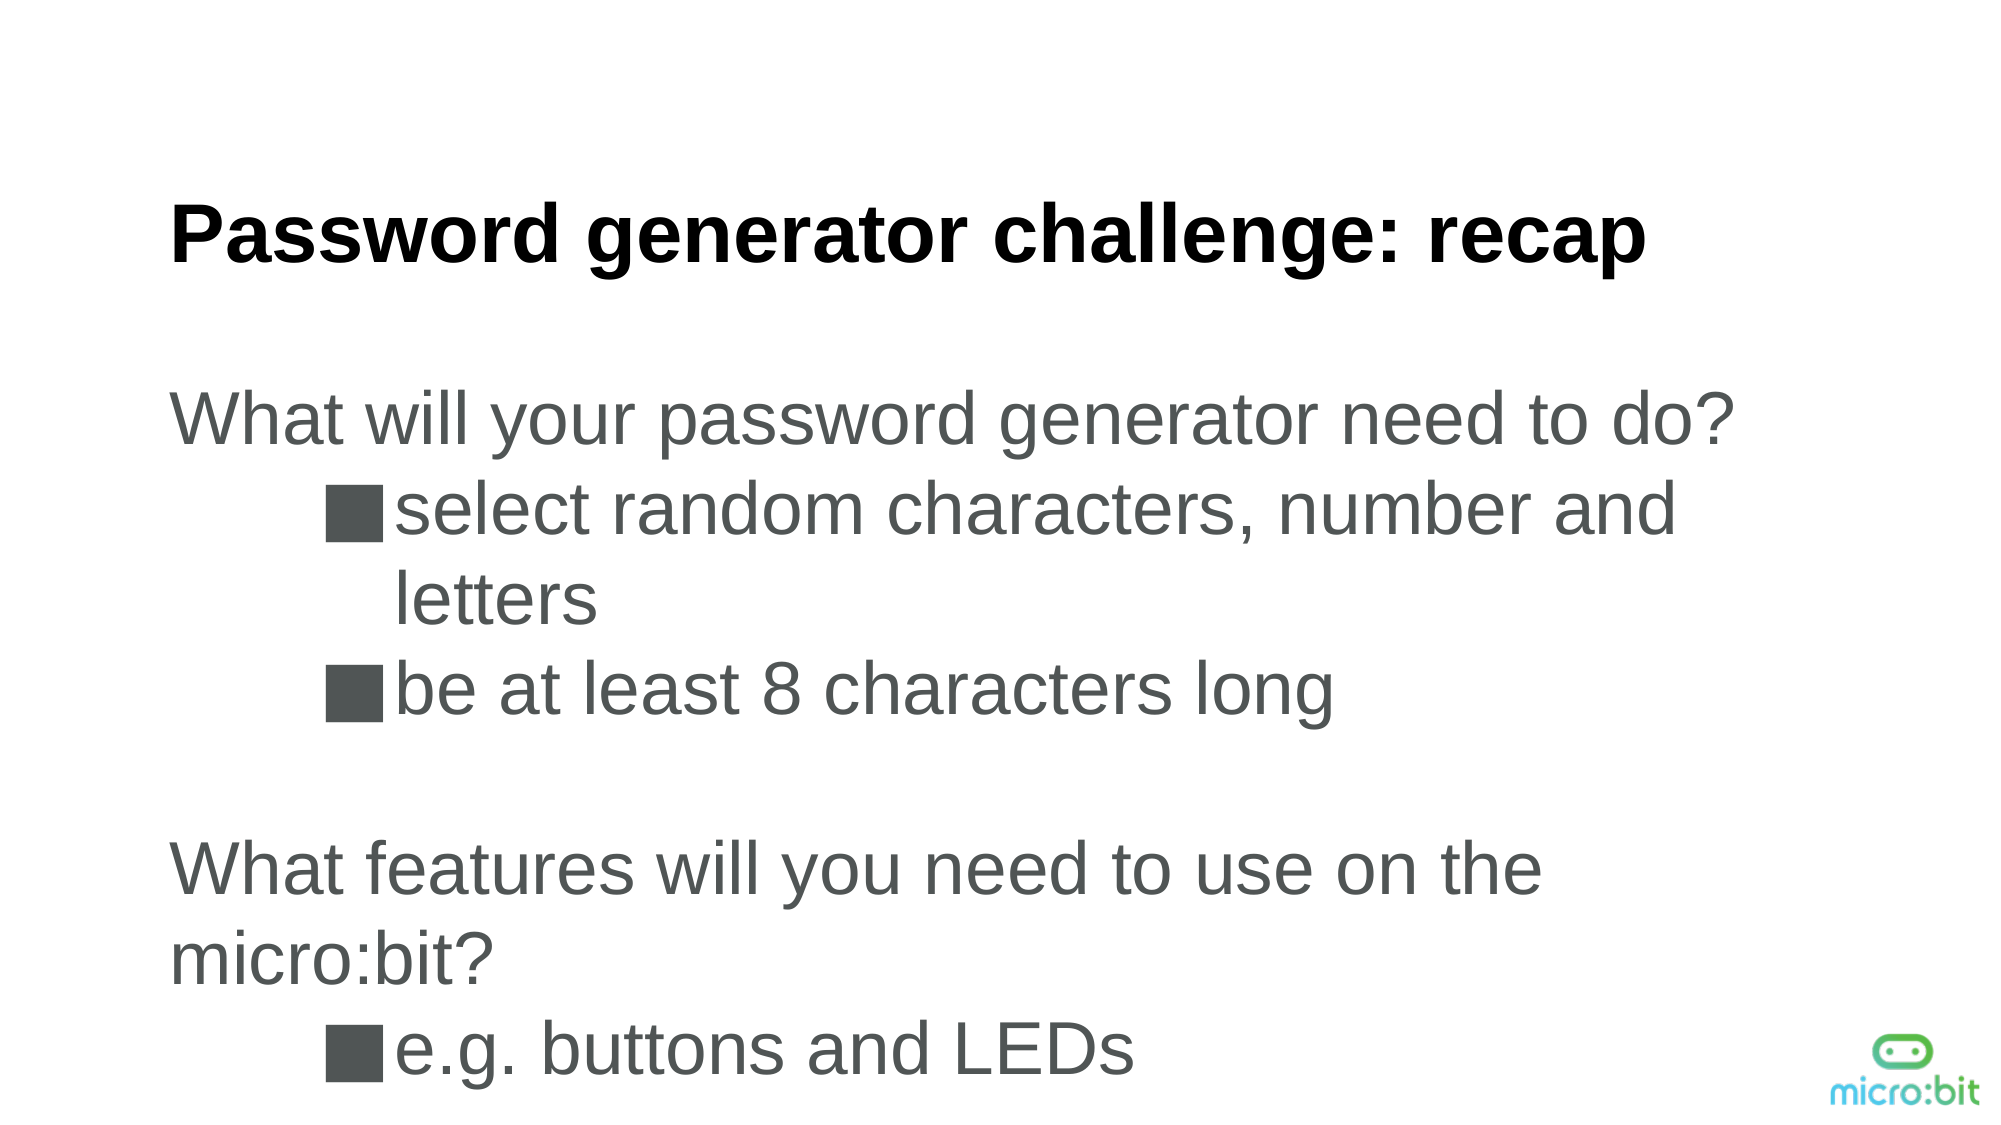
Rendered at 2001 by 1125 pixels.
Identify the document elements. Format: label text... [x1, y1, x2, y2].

picture [1830, 1029, 1980, 1106]
text_box Password generator challenge: recap What will your password generator need to do? select random characters, number and letters be at least 8 characters long What features will you need to use on the micro:bit? e.g. buttons and LEDs [154, 86, 1907, 909]
